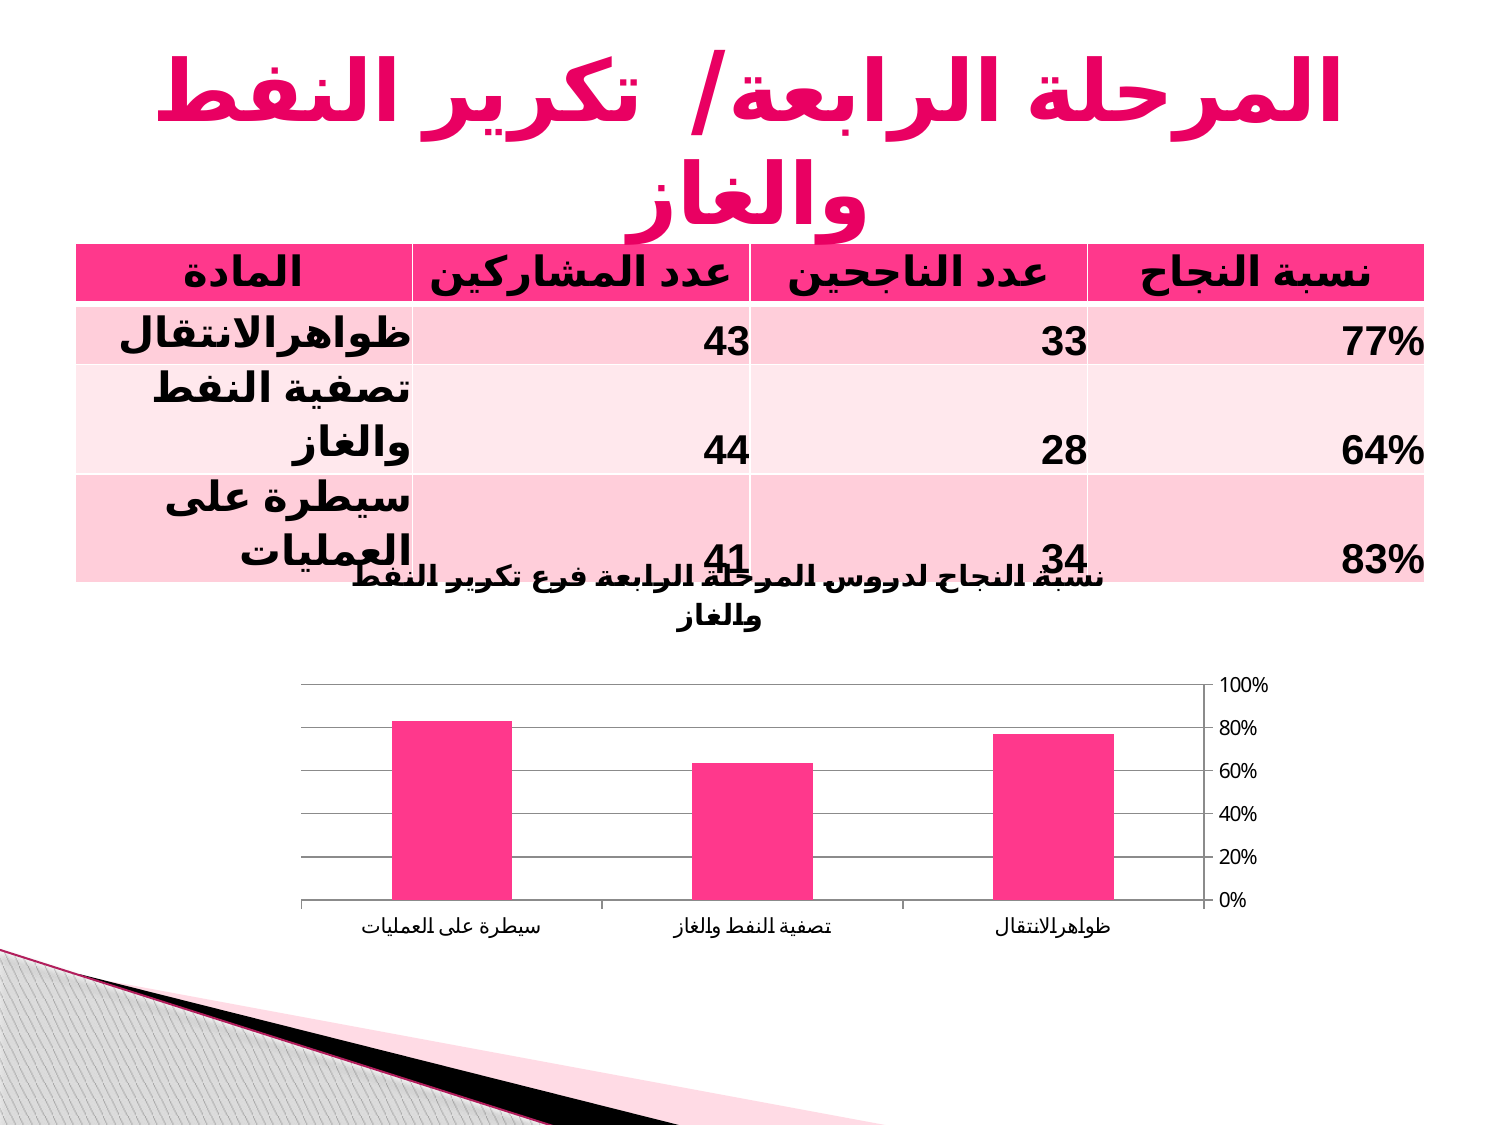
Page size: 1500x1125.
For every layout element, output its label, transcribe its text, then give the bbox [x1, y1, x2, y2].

title المرحلة الرابعة/ تكرير النفط والغاز [75, 45, 1425, 233]
table_cell 34 [751, 475, 1087, 550]
chart [280, 550, 1290, 950]
table_cell 83% [1088, 475, 1424, 582]
table_cell 44 [413, 365, 749, 473]
table_cell 28 [751, 365, 1087, 473]
table_cell سيطرة على العمليات [76, 475, 412, 582]
table_cell 41 [413, 475, 749, 550]
table_cell تصفية النفط والغاز [76, 365, 412, 473]
table_cell 43 [413, 307, 749, 364]
table_header عدد الناجحين [751, 244, 1087, 301]
table_header نسبة النجاح [1088, 244, 1424, 301]
table_cell 64% [1088, 365, 1424, 473]
table_cell 33 [751, 307, 1087, 364]
table_header المادة [76, 244, 412, 301]
table_header عدد المشاركين [413, 244, 749, 301]
table_cell 77% [1088, 307, 1424, 364]
table_cell ظواهرالانتقال [76, 307, 412, 364]
